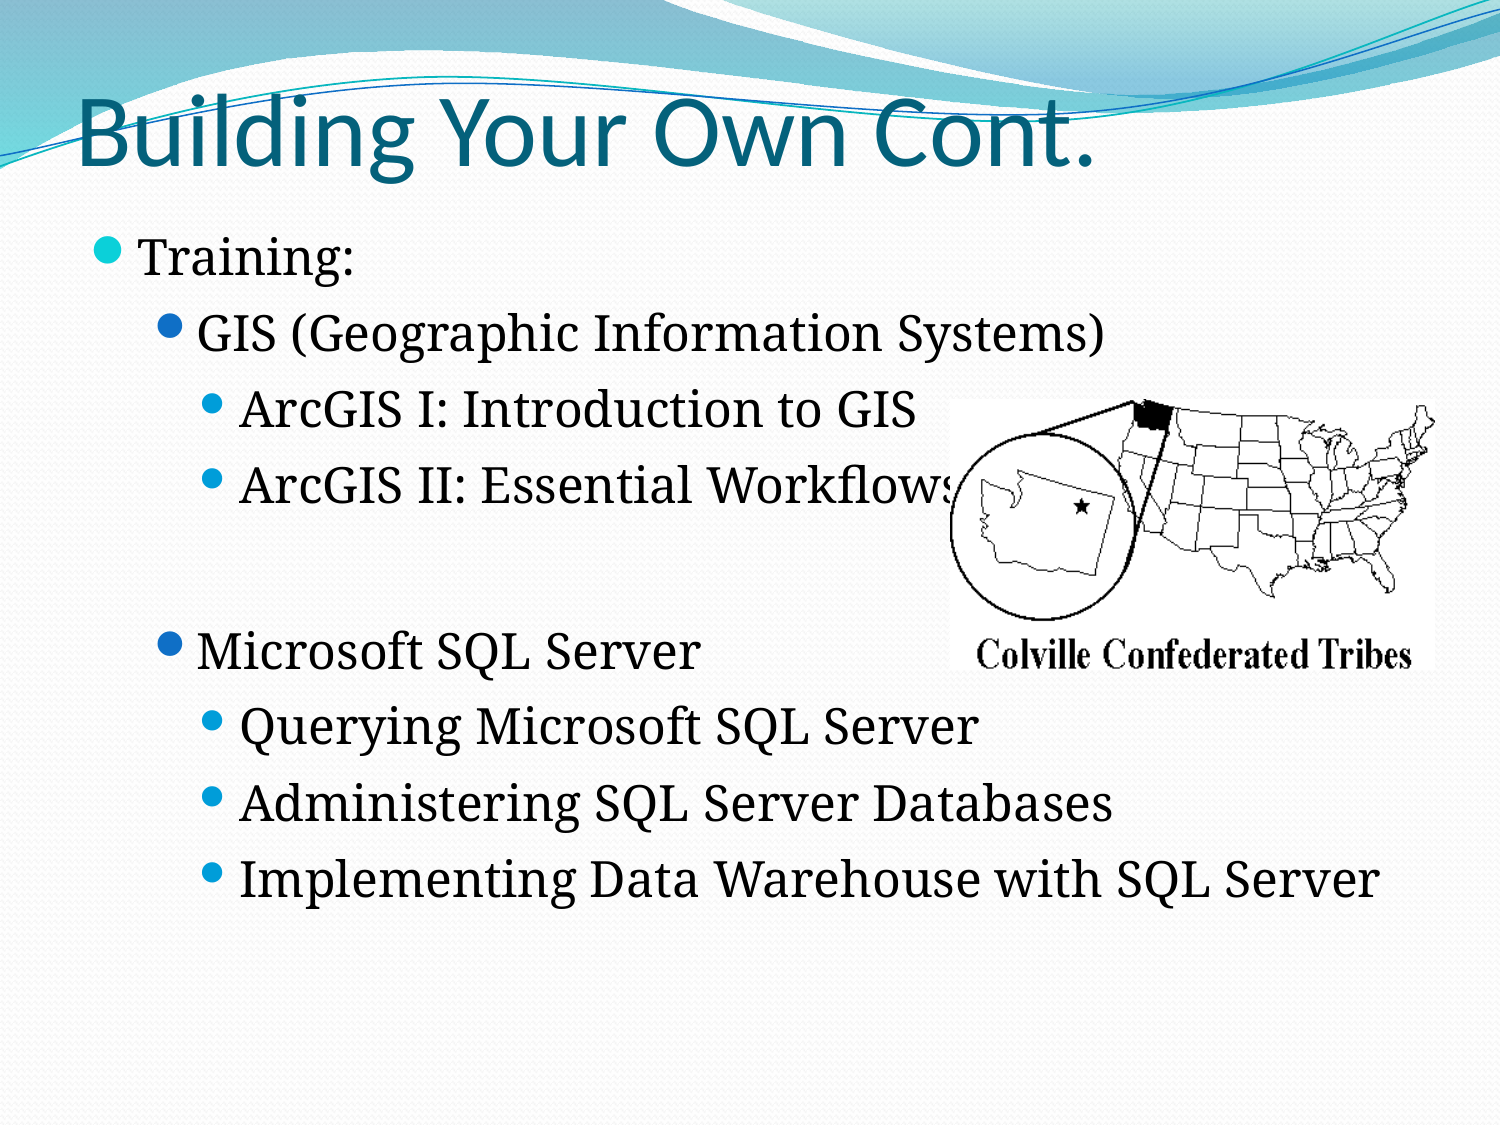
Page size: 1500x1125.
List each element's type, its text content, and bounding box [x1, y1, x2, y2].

picture [949, 399, 1436, 671]
list Training: GIS (Geographic Information Systems) ArcGIS I: Introduction to GIS ArcGIS II: Essential Workflows Microsoft SQL Server Querying Microsoft SQL Server Administering SQL Server Databases Implementing Data Warehouse with SQL Server [75, 212, 1425, 1038]
title Building Your Own Cont. [75, 50, 1425, 188]
